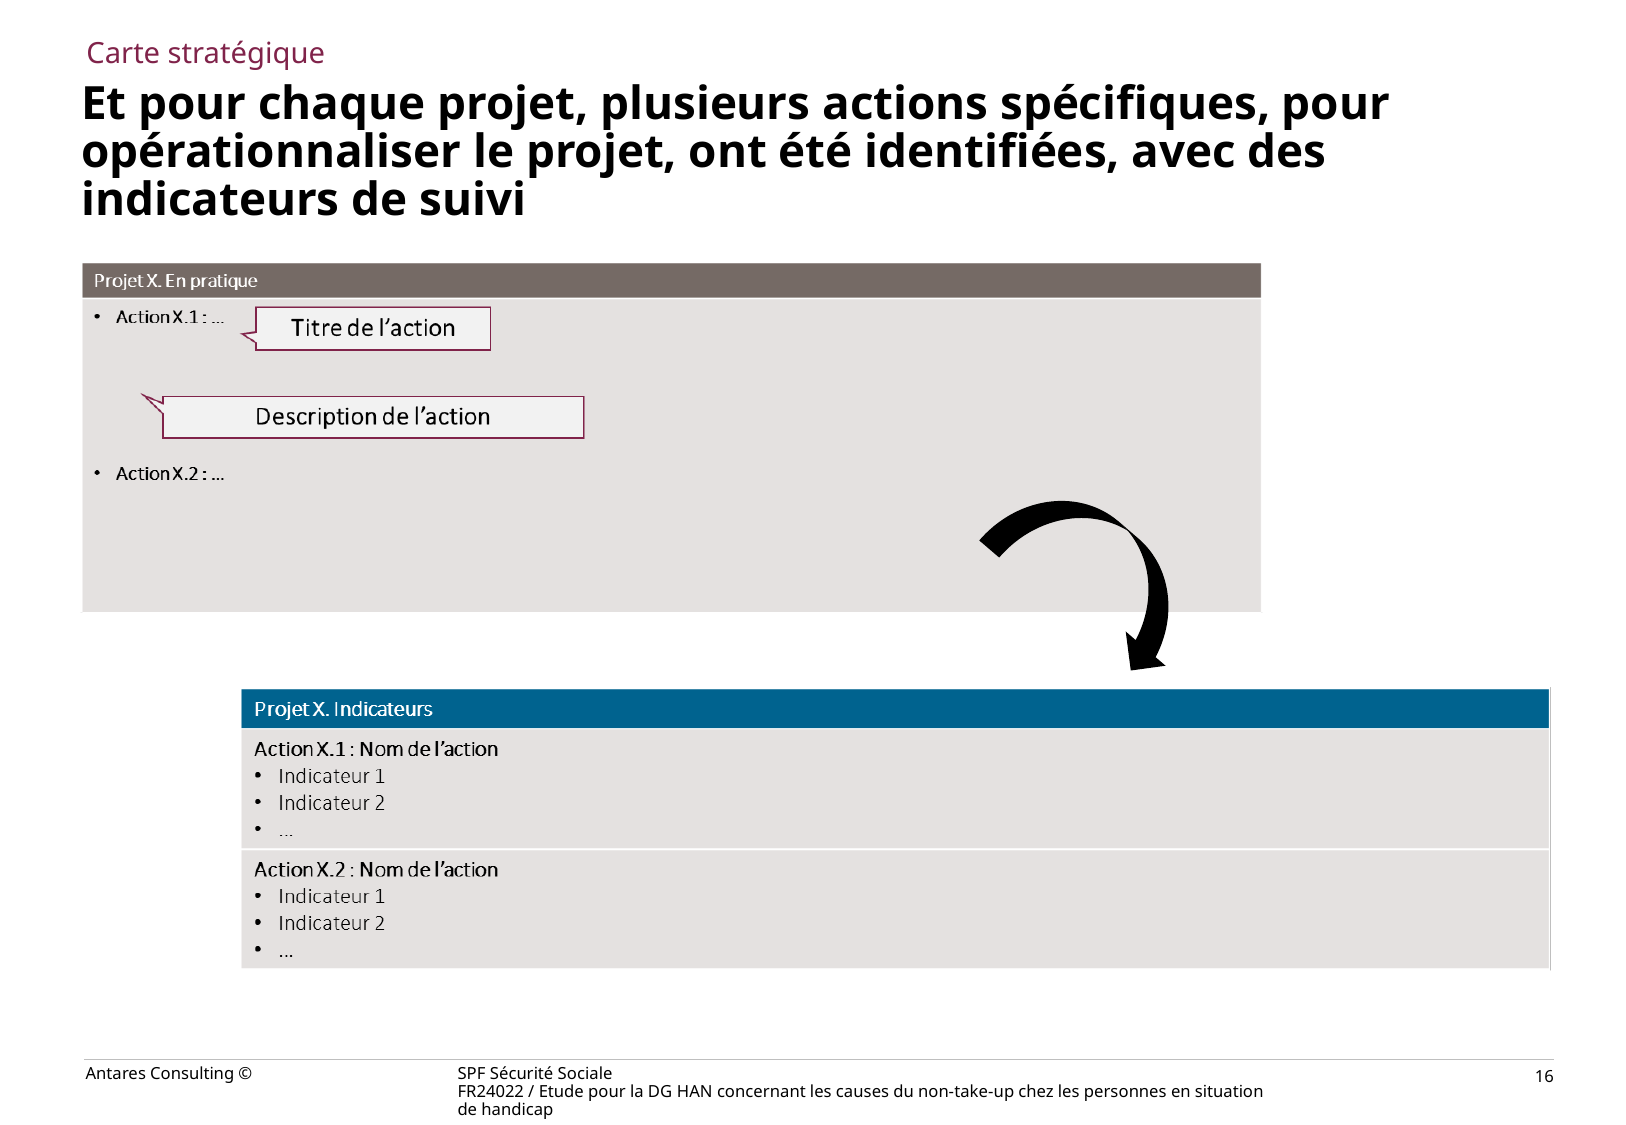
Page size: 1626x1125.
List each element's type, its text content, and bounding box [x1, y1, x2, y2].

title Et pour chaque projet, plusieurs actions spécifiques, pour opérationnaliser le projet, ont été identifiées, avec des indicateurs de suivi [81, 80, 1551, 224]
picture [239, 687, 1551, 976]
picture [80, 261, 1263, 613]
text_box [1125, 613, 1169, 671]
text_box Carte stratégique [86, 38, 1522, 70]
